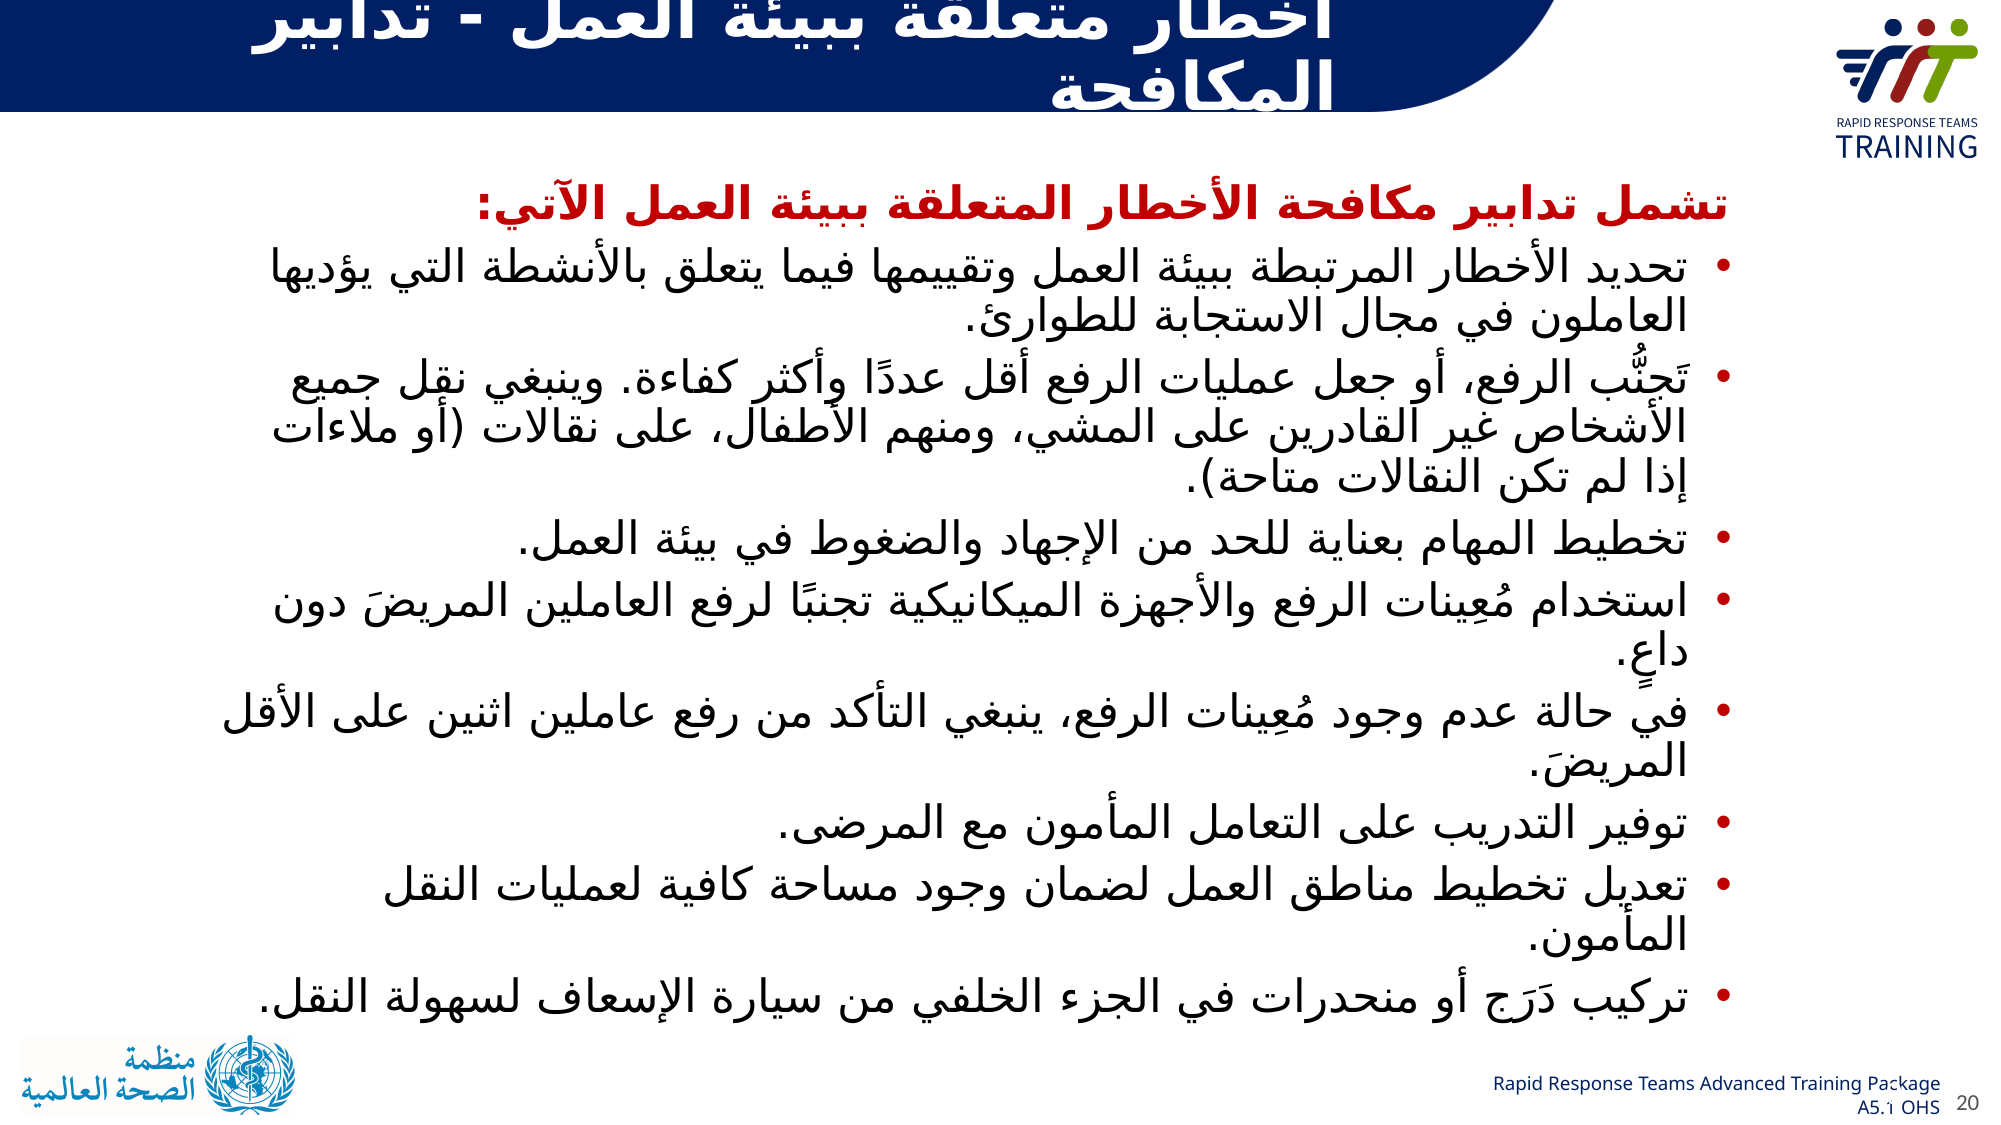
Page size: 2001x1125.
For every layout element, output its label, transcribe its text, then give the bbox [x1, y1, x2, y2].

picture [252, 1050, 258, 1059]
slide_number 20 [1882, 1037, 1930, 1092]
list تشمل تدابير مكافحة الأخطار المتعلقة ببيئة العمل الآتي: تحديد الأخطار المرتبطة ببيئة العمل وتقييمها فيما يتعلق بالأنشطة التي يؤديها العاملون في مجال الاستجابة للطوارئ. تَجنُّب الرفع، أو جعل عمليات الرفع أقل عددًا وأكثر كفاءة. وينبغي نقل جميع الأشخاص غير القادرين على المشي، ومنهم الأطفال، على نقالات (أو ملاءات إذا لم تكن النقالات متاحة). تخطيط المهام بعناية للحد من الإجهاد والضغوط في بيئة العمل. استخدام مُعِينات الرفع والأجهزة الميكانيكية تجنبًا لرفع العاملين المريضَ دون داعٍ. في حالة عدم وجود مُعِينات الرفع، ينبغي التأكد من رفع عاملين اثنين على الأقل المريضَ. توفير التدريب على التعامل المأمون مع المرضى. تعديل تخطيط مناطق العمل لضمان وجود مساحة كافية لعمليات النقل المأمون. تركيب دَرَج أو منحدرات في الجزء الخلفي من سيارة الإسعاف لسهولة النقل. [209, 172, 1740, 969]
title أخطار متعلقة ببيئة العمل - تدابير المكافحة [25, 0, 1346, 107]
picture [22, 1035, 295, 1115]
picture [1835, 19, 1978, 167]
picture [0, 0, 1578, 112]
